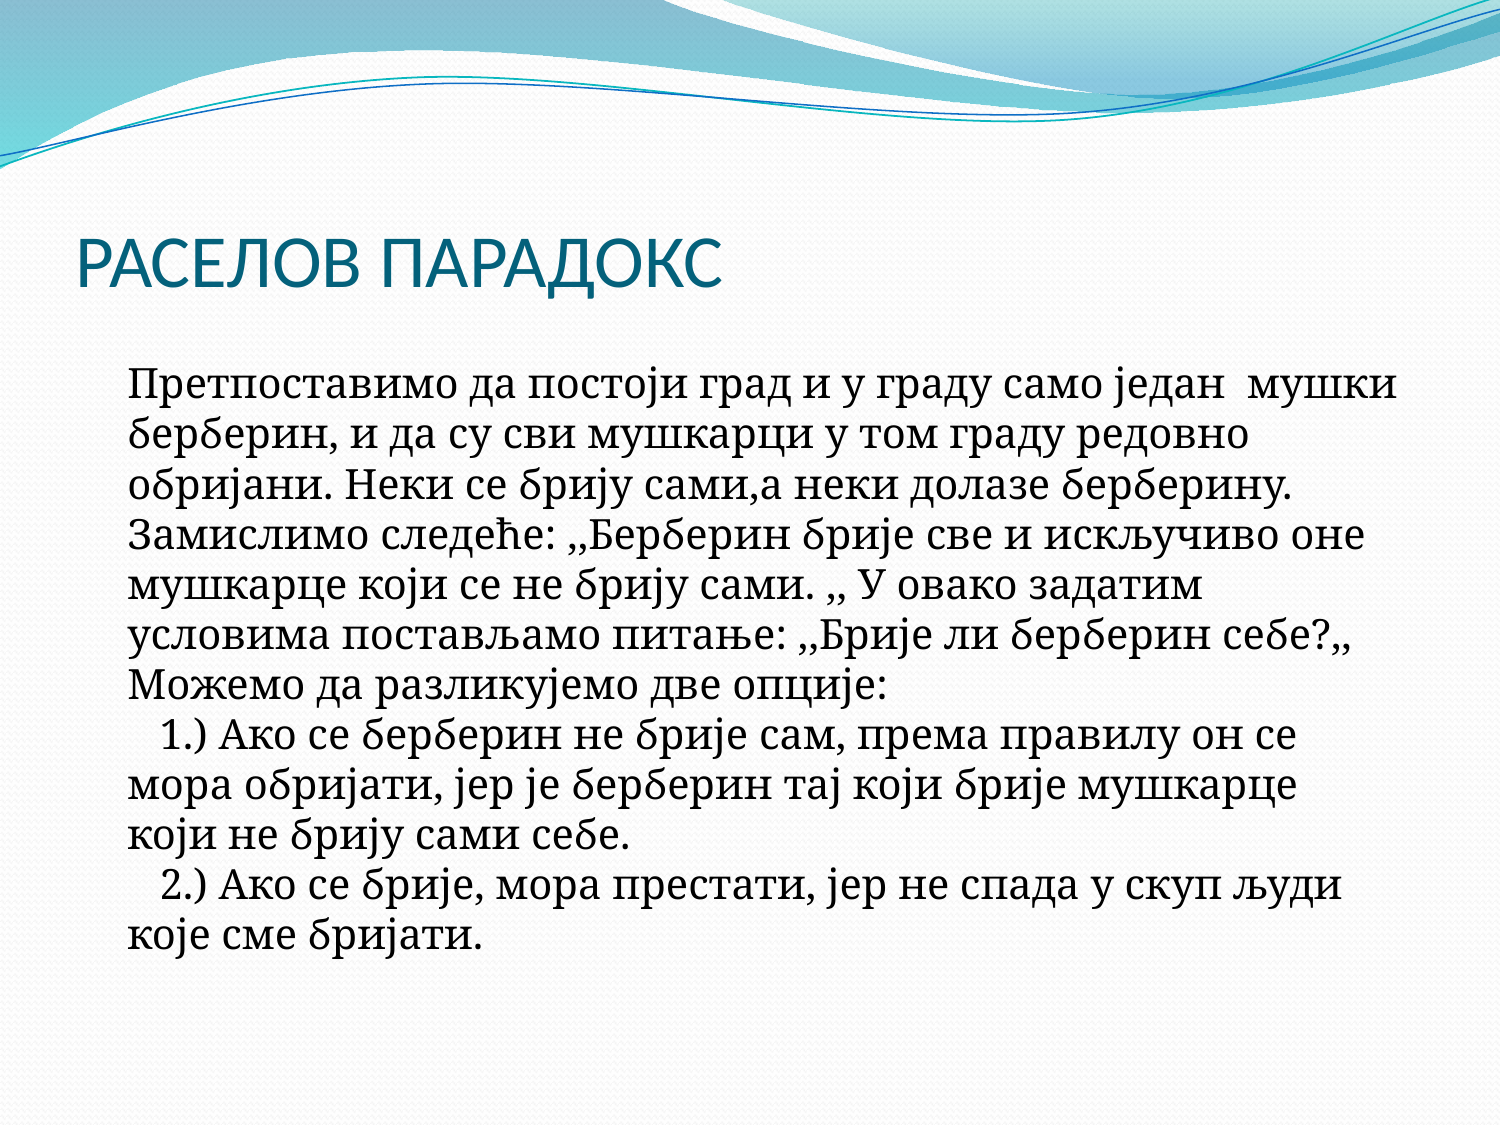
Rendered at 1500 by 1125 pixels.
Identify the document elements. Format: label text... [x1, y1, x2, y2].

text_box Претпоставимо да постоји град и у граду само један мушки берберин, и да су сви мушкарци у том граду редовно обријани. Неки се брију сами,а неки долазе берберину. Замислимо следеће: ,,Берберин брије све и искључиво оне мушкарце који се не брију сами. ,, У овако задатим условима постављамо питање: ,,Брије ли берберин себе?,, Можемо да разликујемо две опције: 1.) Ако се берберин не брије сам, према правилу он се мора обријати, јер је берберин тај који брије мушкарце који не брију сами себе. 2.) Ако се брије, мора престати, јер не спада у скуп људи које сме бријати. [112, 349, 1413, 965]
title РАСЕЛОВ ПАРАДОКС [75, 115, 1438, 303]
